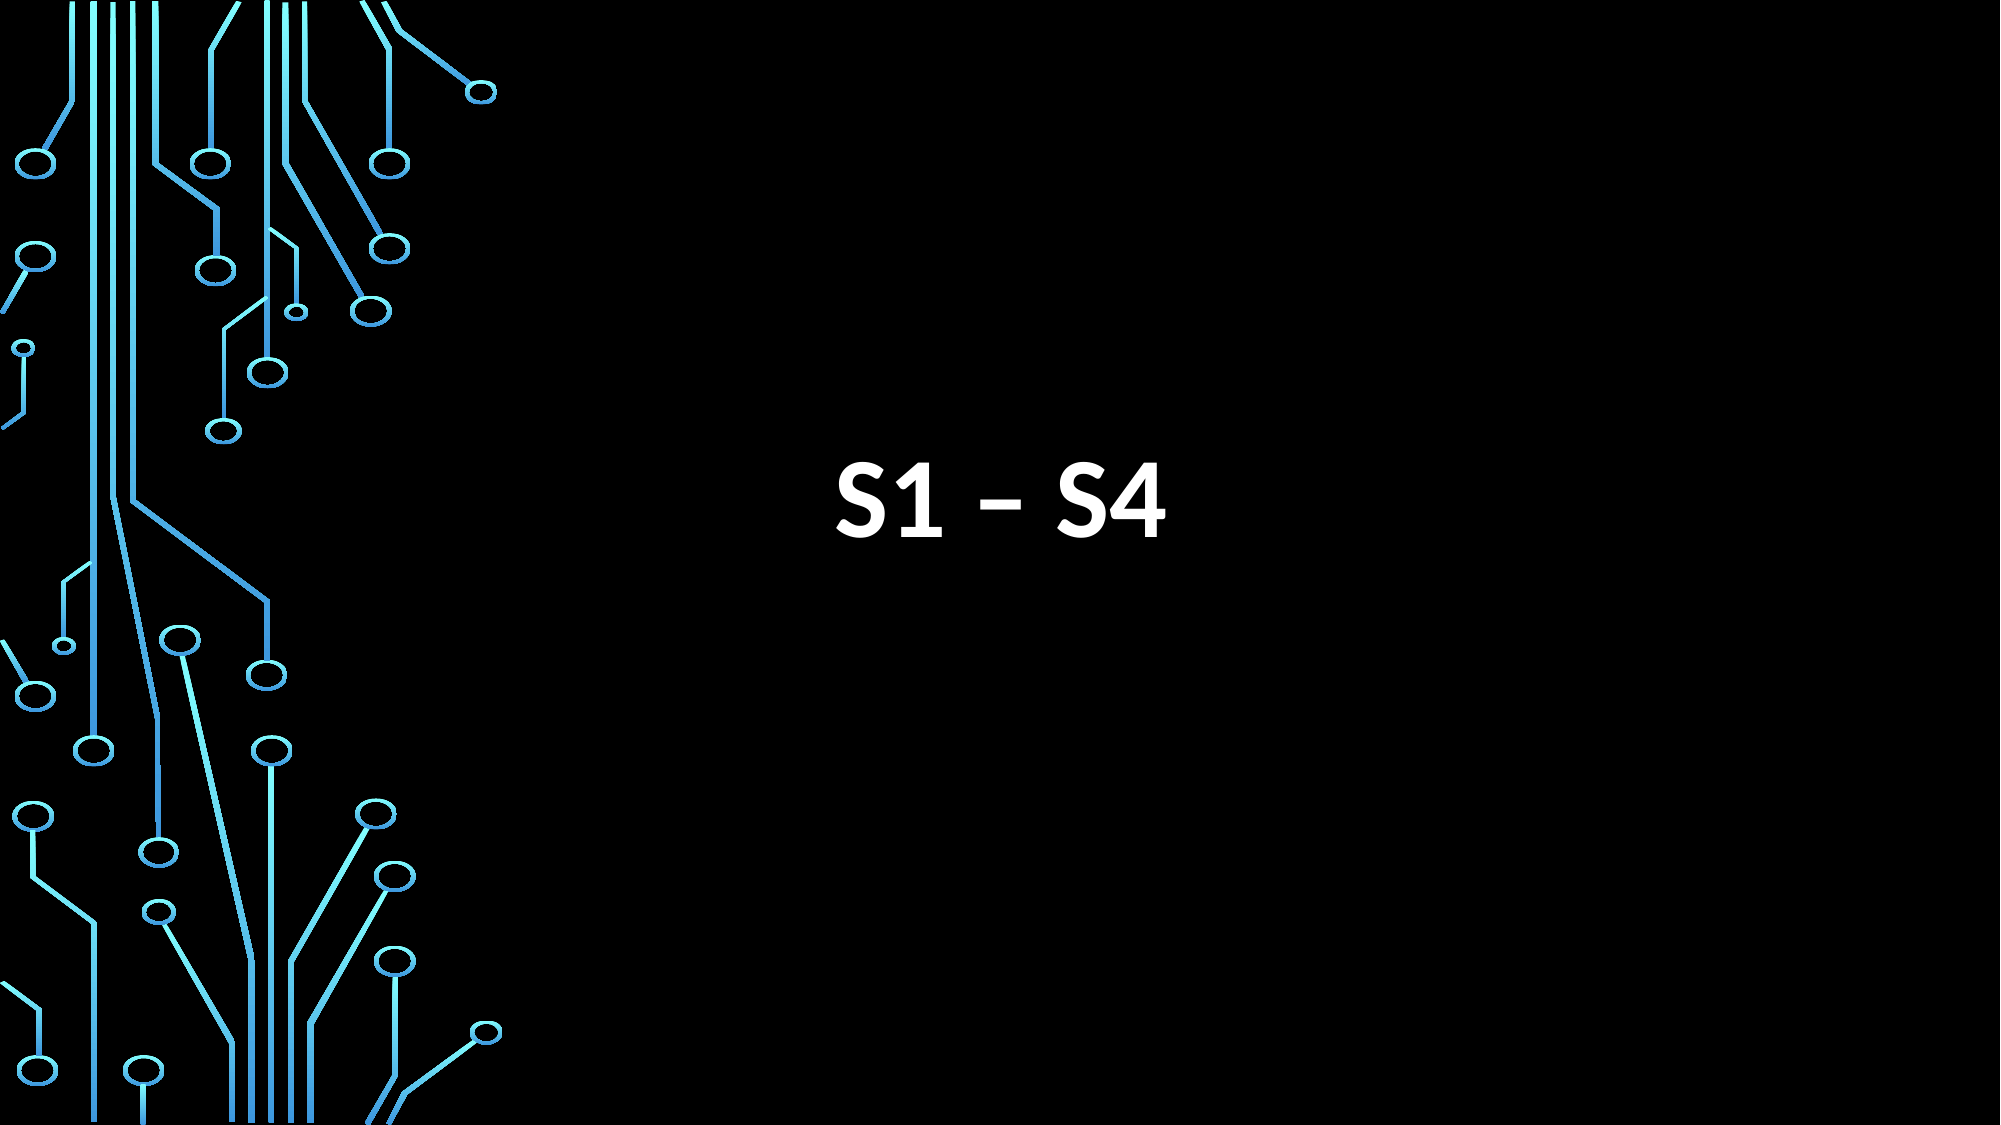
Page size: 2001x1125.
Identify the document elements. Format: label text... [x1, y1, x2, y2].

title S1 – S4 [280, 178, 1723, 571]
